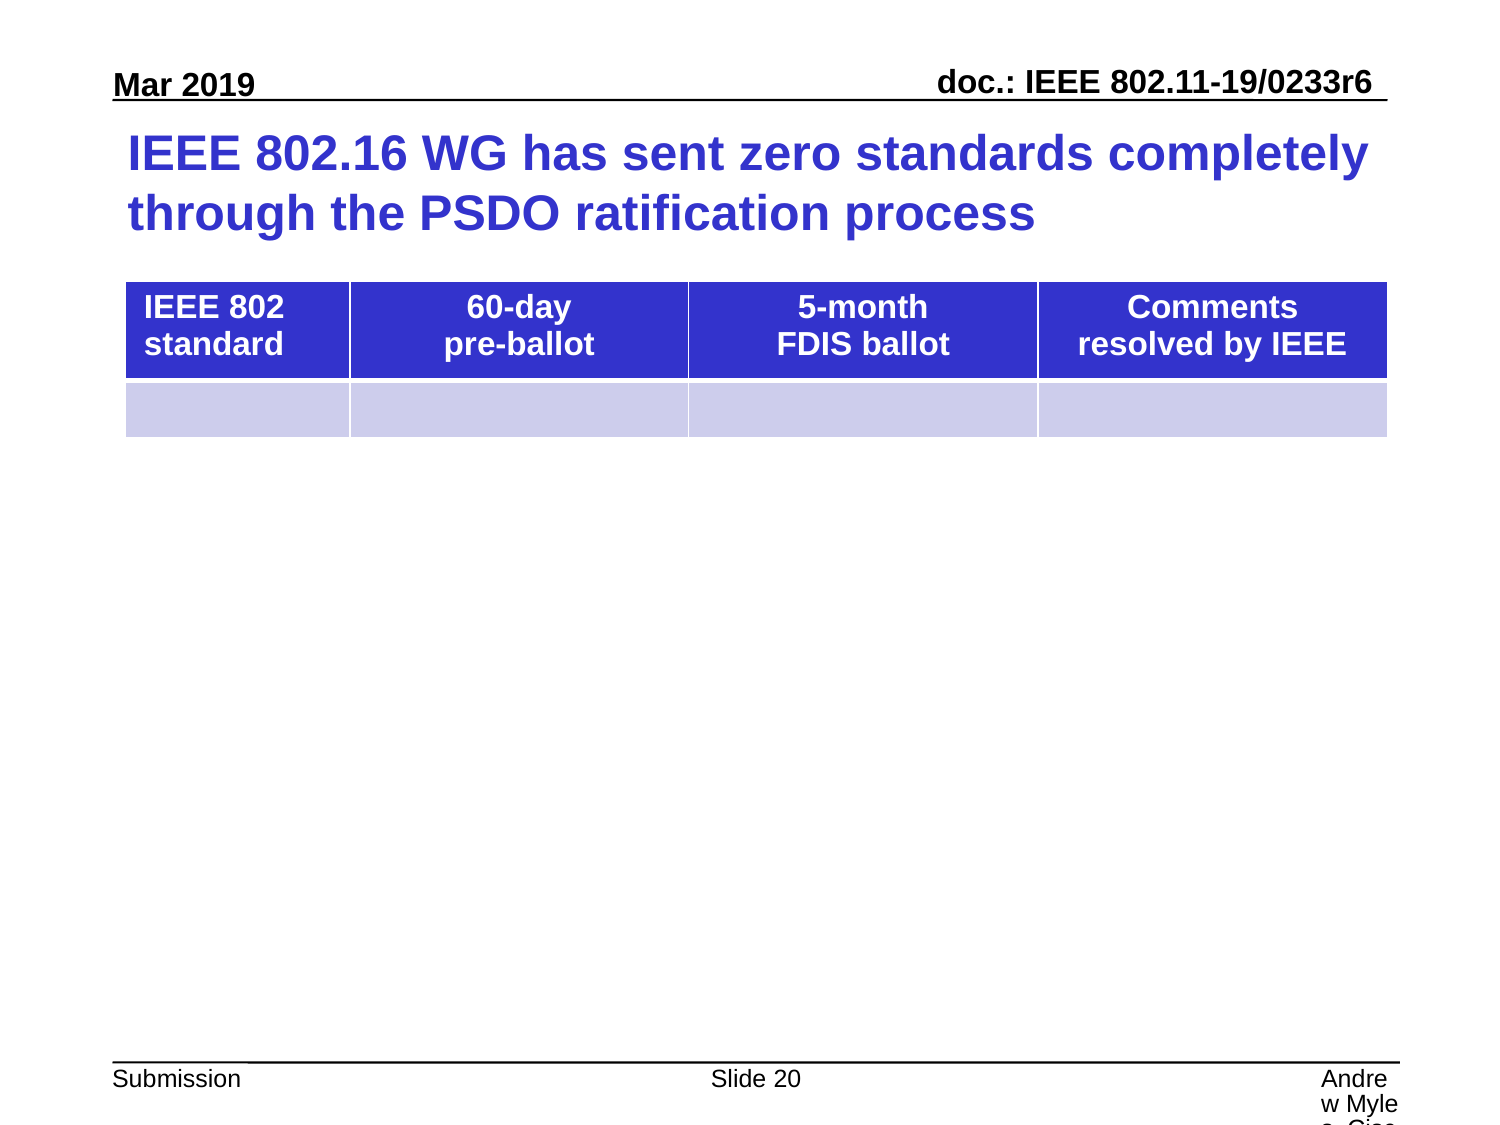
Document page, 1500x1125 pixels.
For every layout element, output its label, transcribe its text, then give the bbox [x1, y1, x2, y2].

title IEEE 802.16 WG has sent zero standards completely through the PSDO ratification process [112, 112, 1388, 288]
slide_number Slide 20 [709, 1061, 803, 1093]
table_cell [689, 383, 1037, 437]
footer Andrew Myles, Cisco [1320, 1061, 1402, 1093]
table_cell [1039, 383, 1387, 437]
table_cell [126, 383, 349, 437]
table_header 5-month FDIS ballot [689, 282, 1037, 378]
table_cell [351, 383, 688, 437]
table_header IEEE 802 standard [126, 282, 349, 378]
table_header Comments resolved by IEEE [1039, 282, 1387, 378]
table_header 60-day pre-ballot [351, 282, 688, 378]
